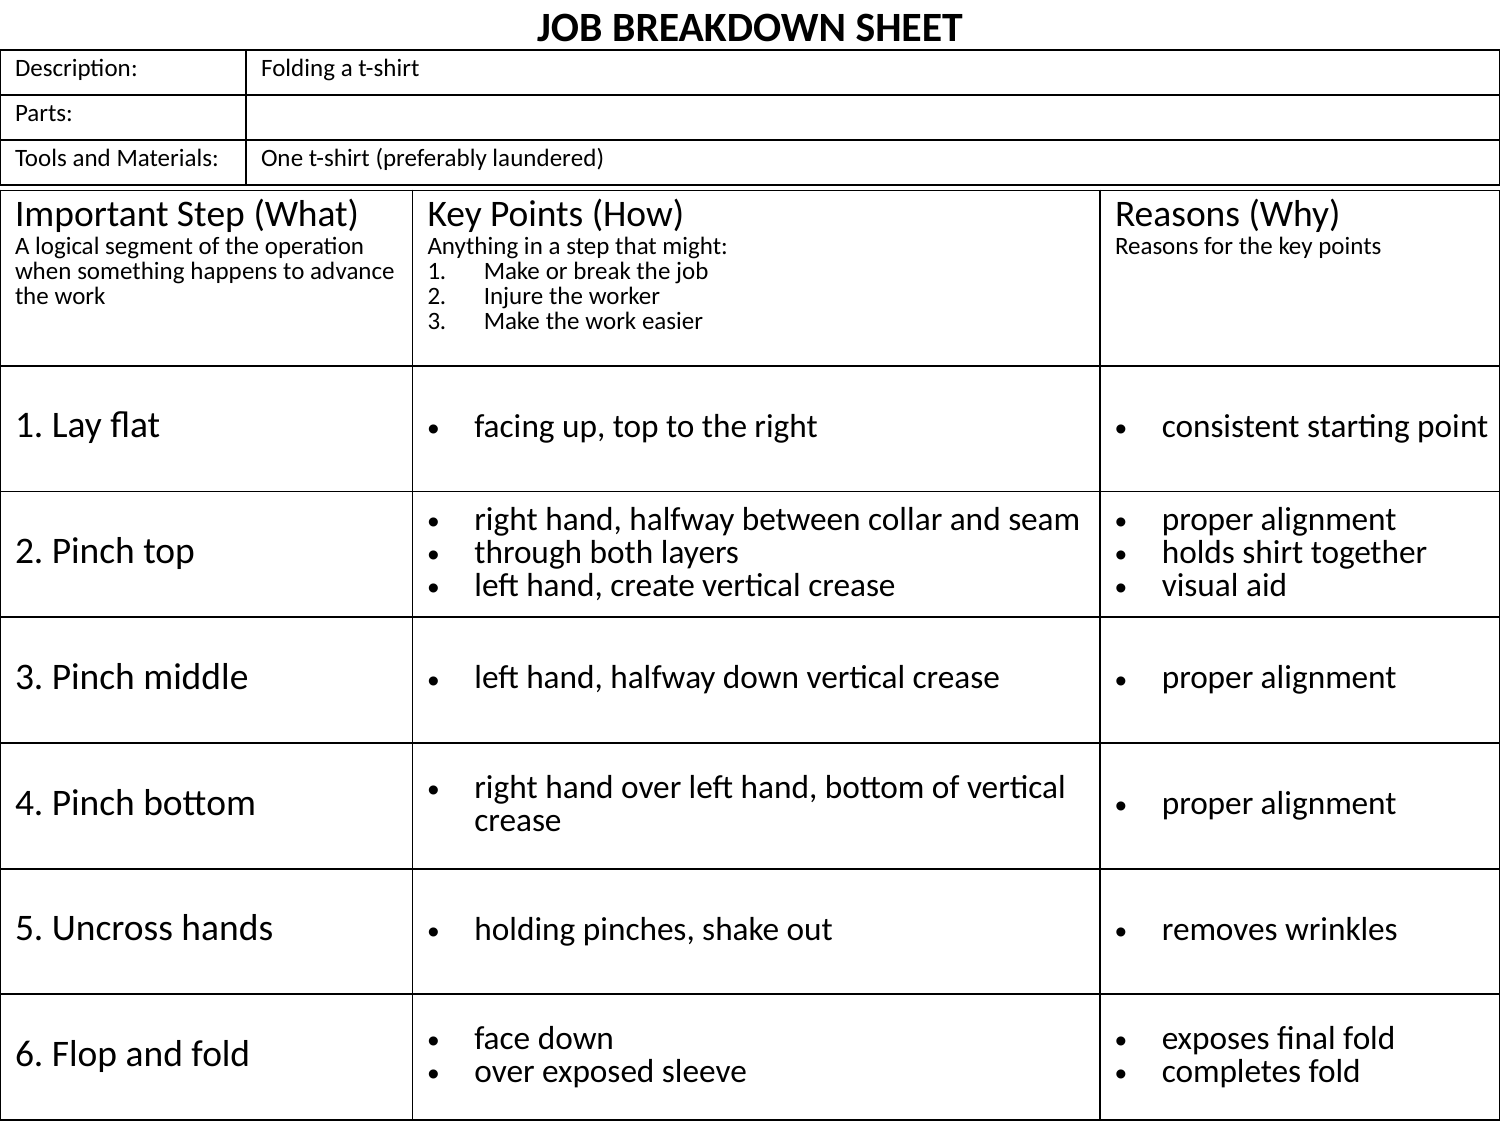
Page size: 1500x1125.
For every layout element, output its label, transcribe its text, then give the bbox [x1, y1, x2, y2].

table_cell [247, 96, 1499, 139]
text_box JOB BREAKDOWN SHEET [0, 0, 1500, 49]
table_cell exposes final fold completes fold [1101, 995, 1499, 1119]
table_cell left hand, halfway down vertical crease [413, 618, 1099, 742]
table_cell removes wrinkles [1101, 870, 1499, 993]
table_cell holding pinches, shake out [413, 870, 1099, 993]
table_cell right hand over left hand, bottom of vertical crease [413, 744, 1099, 868]
table_header Folding a t-shirt [247, 51, 1499, 94]
table_cell consistent starting point [1101, 367, 1499, 491]
table_cell right hand, halfway between collar and seam through both layers left hand, create vertical crease [413, 492, 1099, 616]
table_header Key Points (How) Anything in a step that might: Make or break the job Injure the worker Make the work easier [413, 191, 1099, 365]
table_cell 2. Pinch top [1, 492, 412, 616]
table_cell facing up, top to the right [413, 367, 1099, 491]
table_cell Tools and Materials: [1, 141, 245, 184]
table_cell proper alignment [1101, 618, 1499, 742]
table_cell face down over exposed sleeve [413, 995, 1099, 1119]
table_header Important Step (What) A logical segment of the operation when something happens to advance the work [1, 191, 412, 365]
table_cell One t-shirt (preferably laundered) [247, 141, 1499, 184]
table_header Reasons (Why) Reasons for the key points [1101, 191, 1499, 365]
table_header Description: [1, 51, 245, 94]
table_cell proper alignment [1101, 744, 1499, 868]
table_cell 3. Pinch middle [1, 618, 412, 742]
table_cell 5. Uncross hands [1, 870, 412, 993]
table_cell Parts: [1, 96, 245, 139]
table_cell 4. Pinch bottom [1, 744, 412, 868]
table_cell 6. Flop and fold [1, 995, 412, 1119]
table_cell 1. Lay flat [1, 367, 412, 491]
table_cell proper alignment holds shirt together visual aid [1101, 492, 1499, 616]
